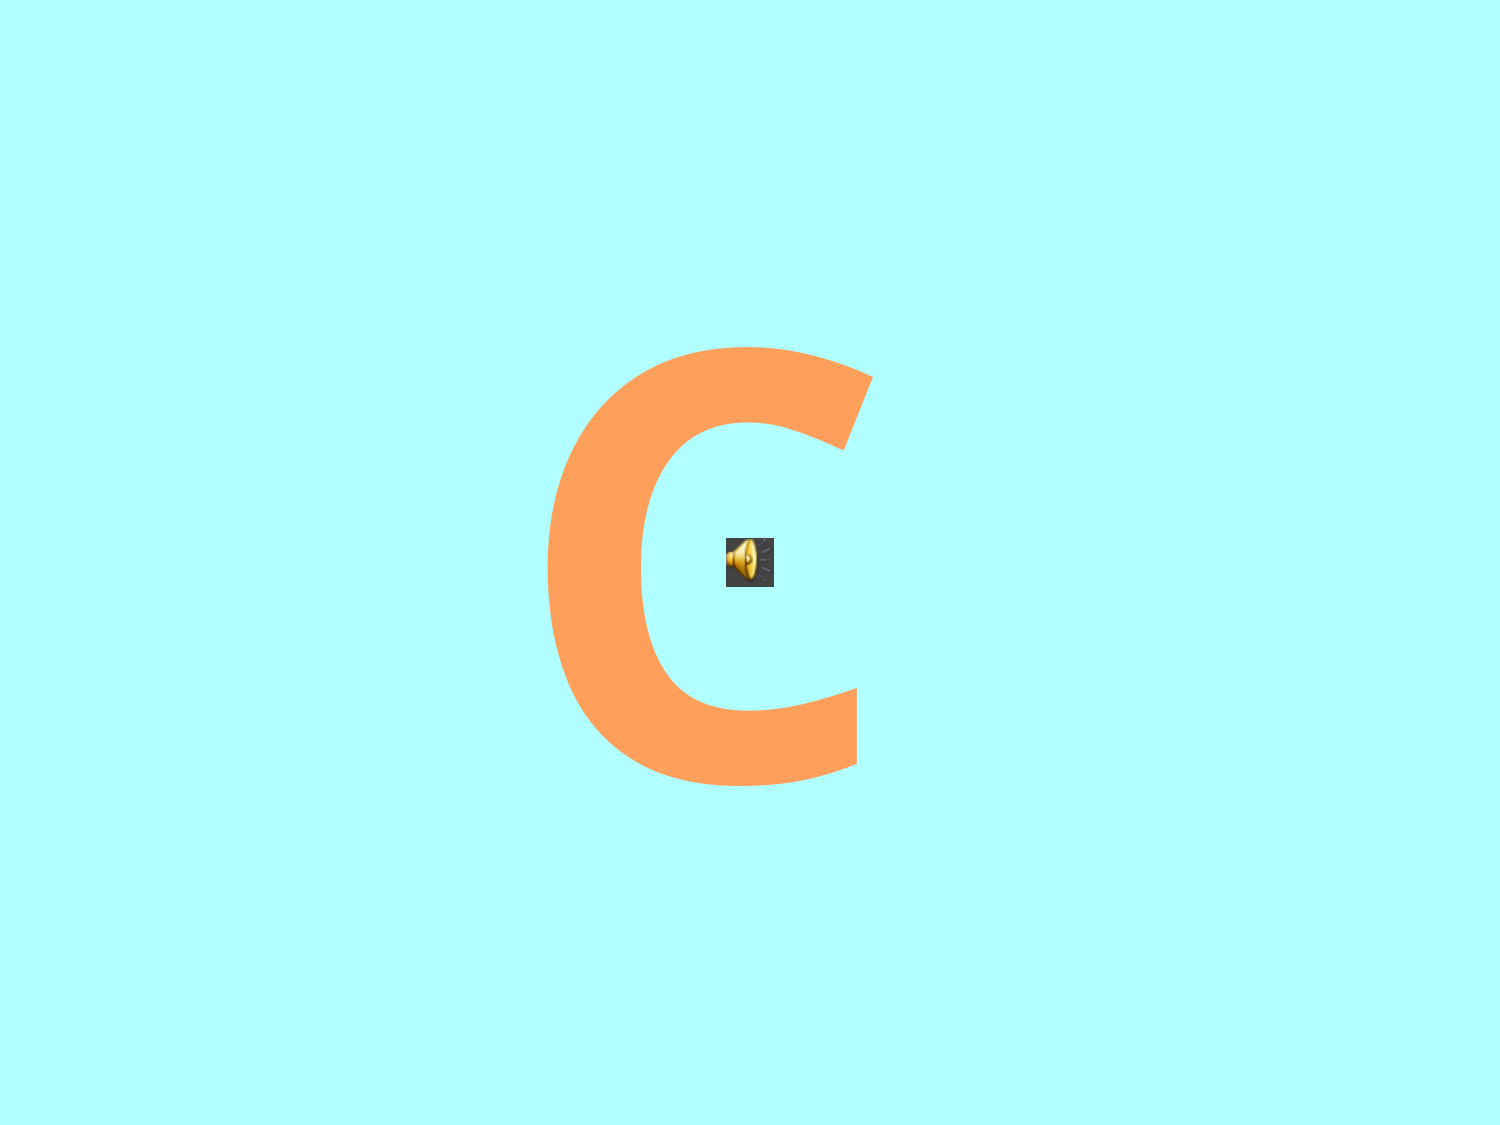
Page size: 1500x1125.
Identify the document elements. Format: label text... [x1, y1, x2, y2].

picture [724, 537, 776, 588]
text_box C [498, 174, 911, 908]
